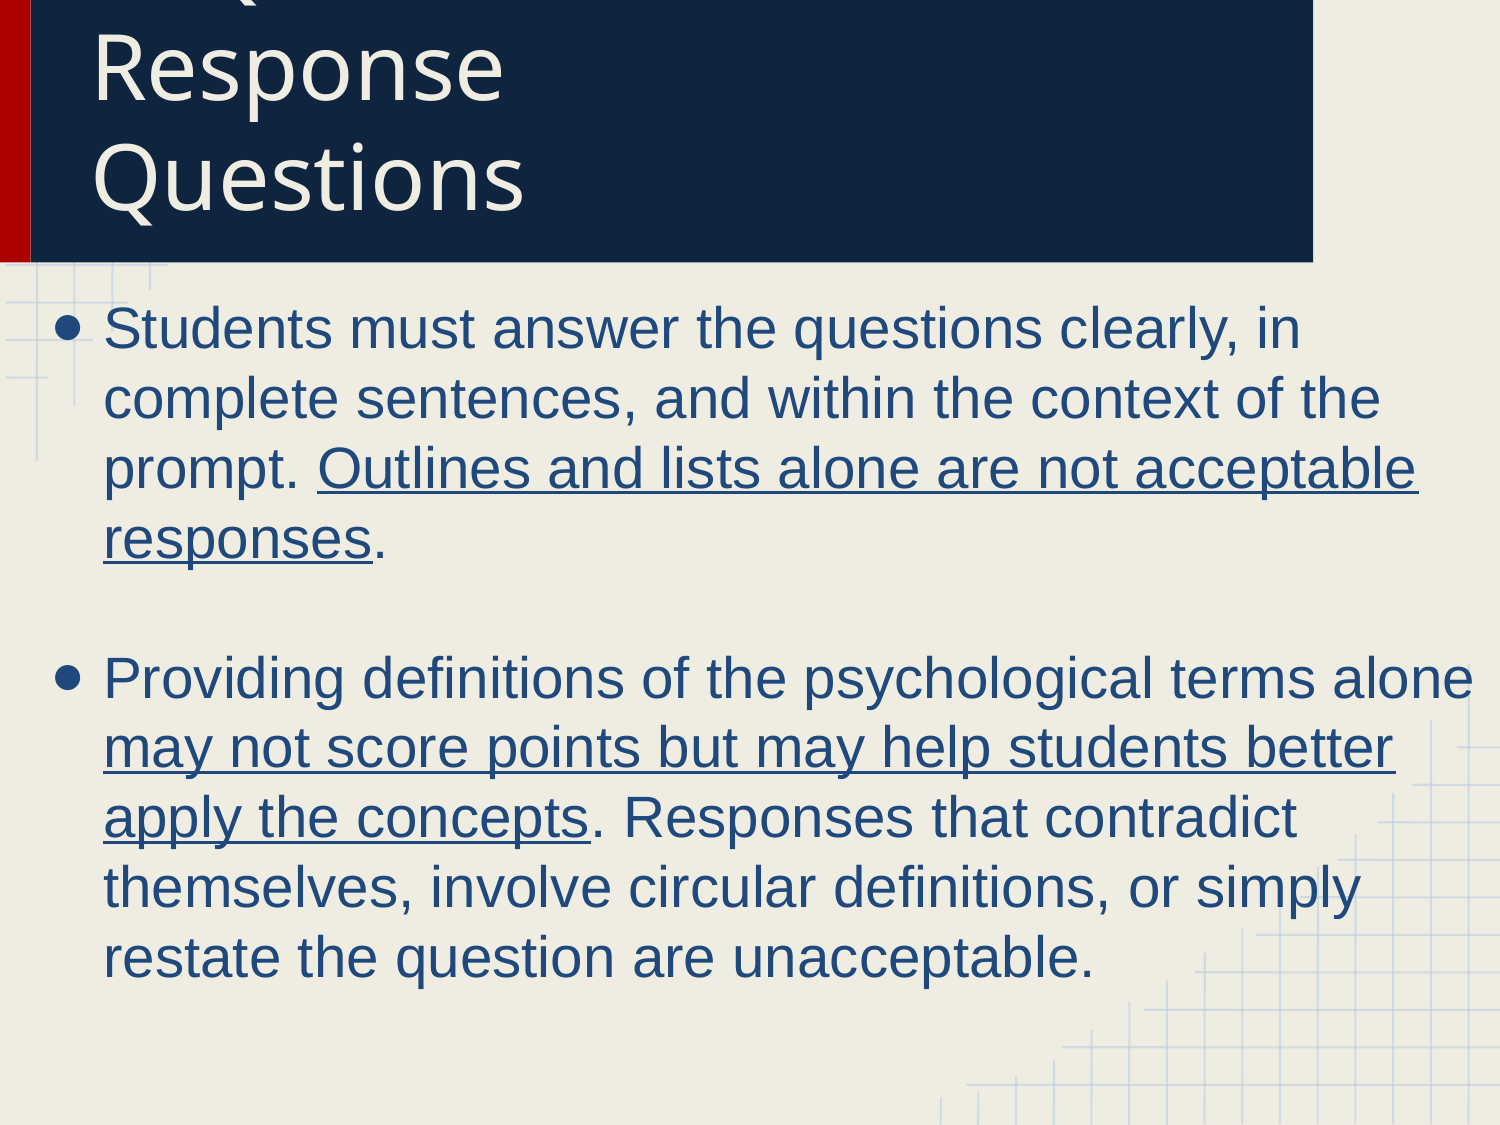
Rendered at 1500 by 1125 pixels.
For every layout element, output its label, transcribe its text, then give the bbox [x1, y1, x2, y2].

title FRQs-Free Response Questions [75, 22, 973, 244]
list Students must answer the questions clearly, in complete sentences, and within the context of the prompt. Outlines and lists alone are not acceptable responses. Providing definitions of the psychological terms alone may not score points but may help students better apply the concepts. Responses that contradict themselves, involve circular definitions, or simply restate the question are unacceptable. [17, 274, 1500, 1094]
